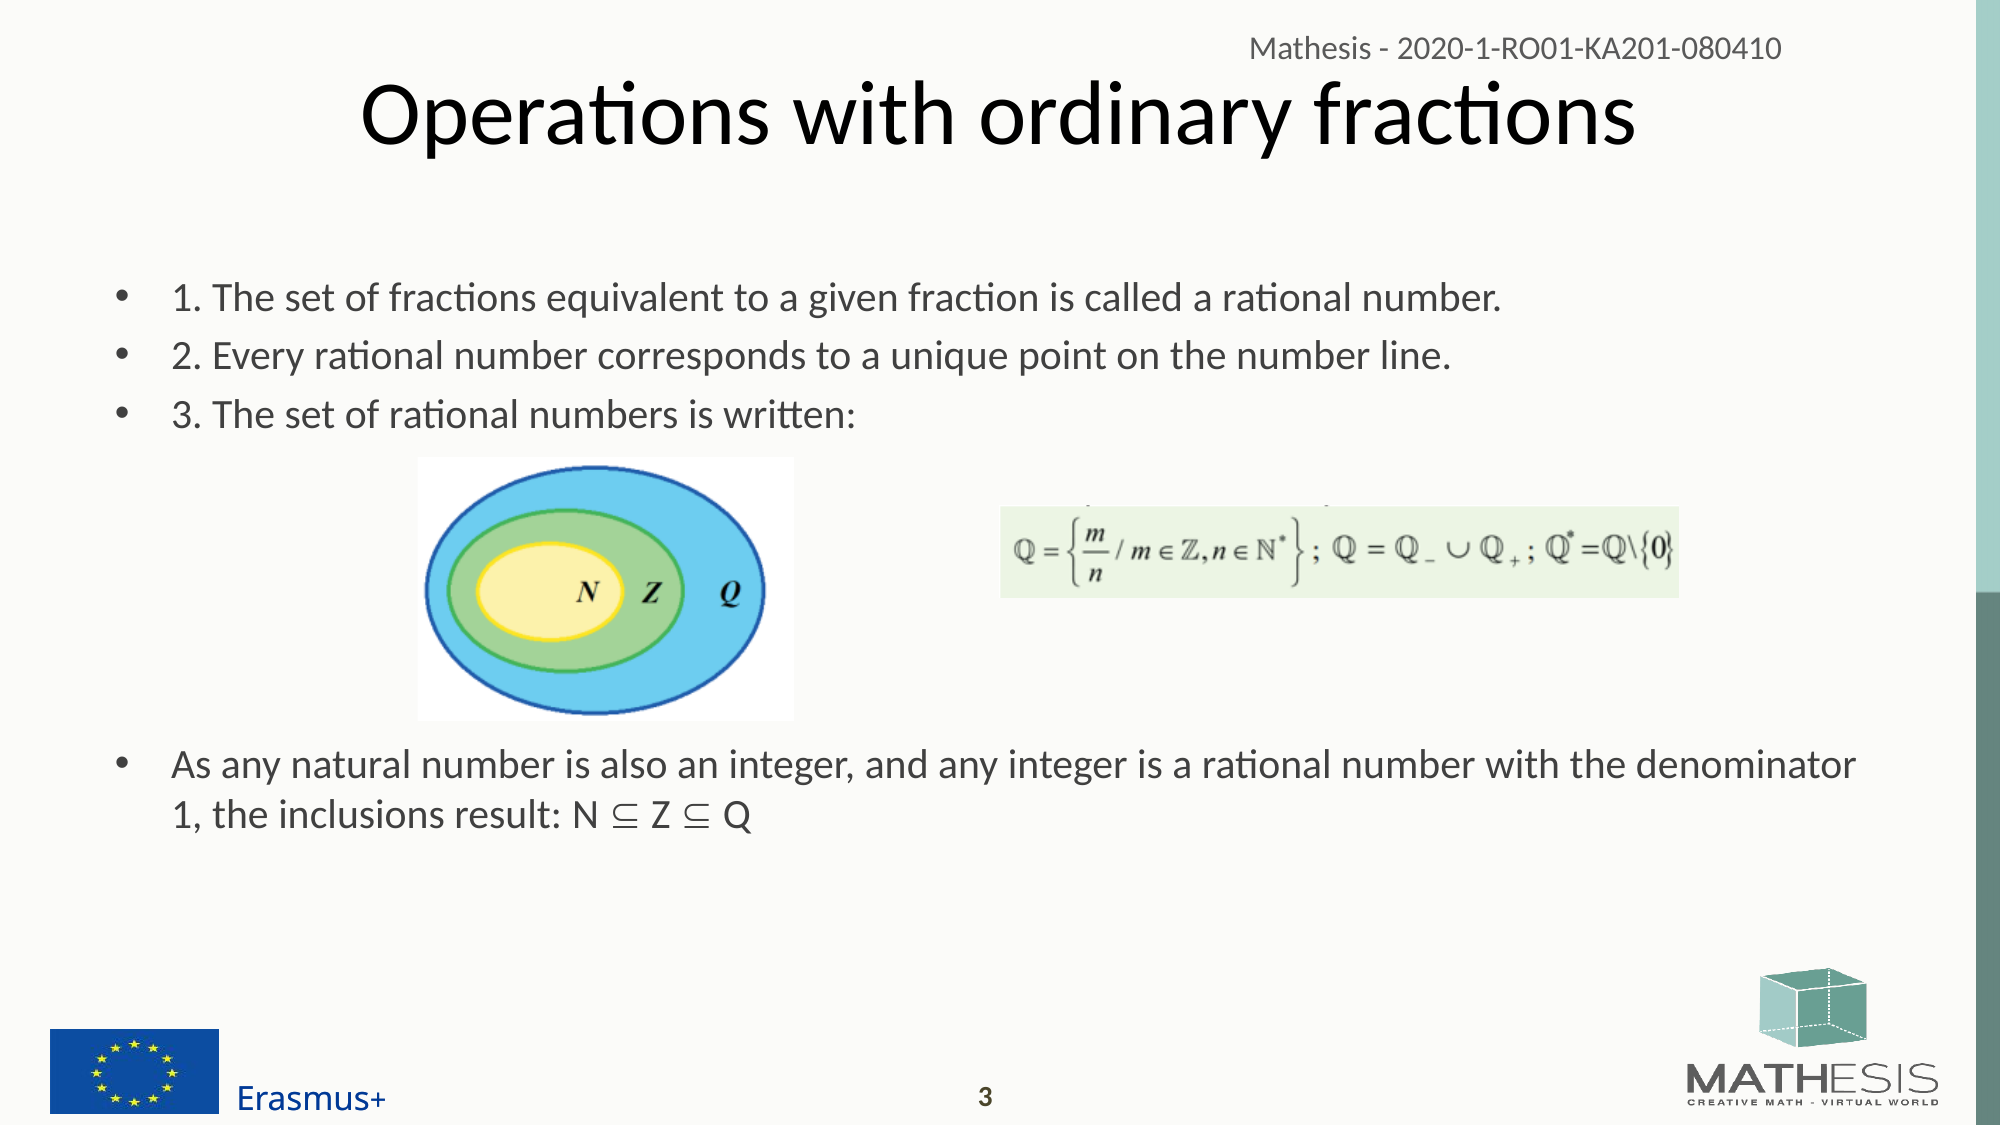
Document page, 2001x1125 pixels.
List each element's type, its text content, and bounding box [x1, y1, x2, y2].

picture [50, 1029, 219, 1114]
picture [999, 505, 1679, 599]
title Operations with ordinary fractions [99, 45, 1900, 233]
picture [417, 457, 795, 721]
list 1. The set of fractions equivalent to a given fraction is called a rational number. 2. Every rational number corresponds to a unique point on the number line. 3. The set of rational numbers is written: As any natural number is also an integer, and any integer is a rational number with the denominator 1, the inclusions result: N  Z  Q [99, 262, 1900, 1005]
